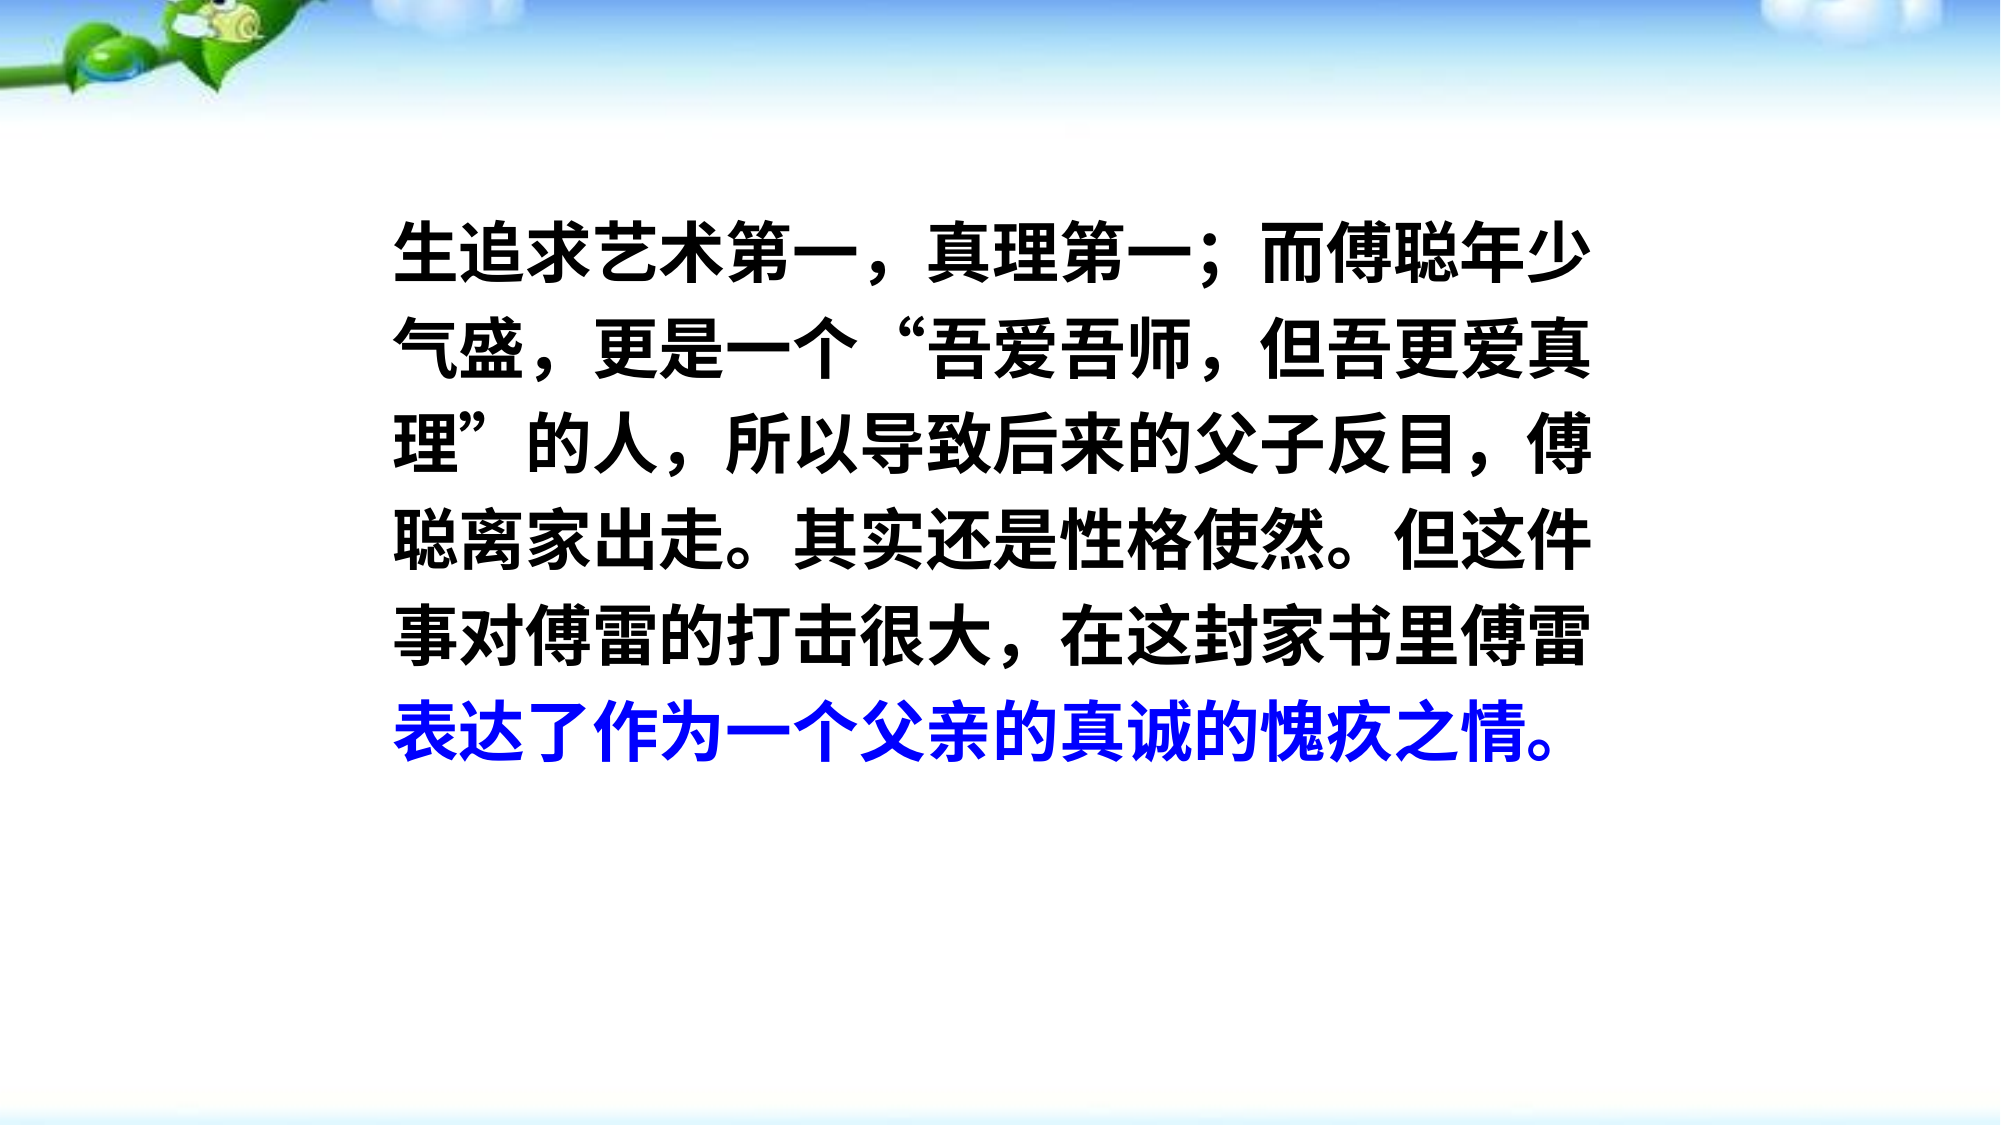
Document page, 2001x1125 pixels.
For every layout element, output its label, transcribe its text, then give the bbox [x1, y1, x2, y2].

text_box 生追求艺术第一，真理第一；而傅聪年少气盛，更是一个“吾爱吾师，但吾更爱真理”的人，所以导致后来的父子反目，傅聪离家出走。其实还是性格使然。但这件事对傅雷的打击很大，在这封家书里傅雷表达了作为一个父亲的真诚的愧疚之情。 [377, 187, 1630, 778]
picture [0, 0, 2001, 1125]
